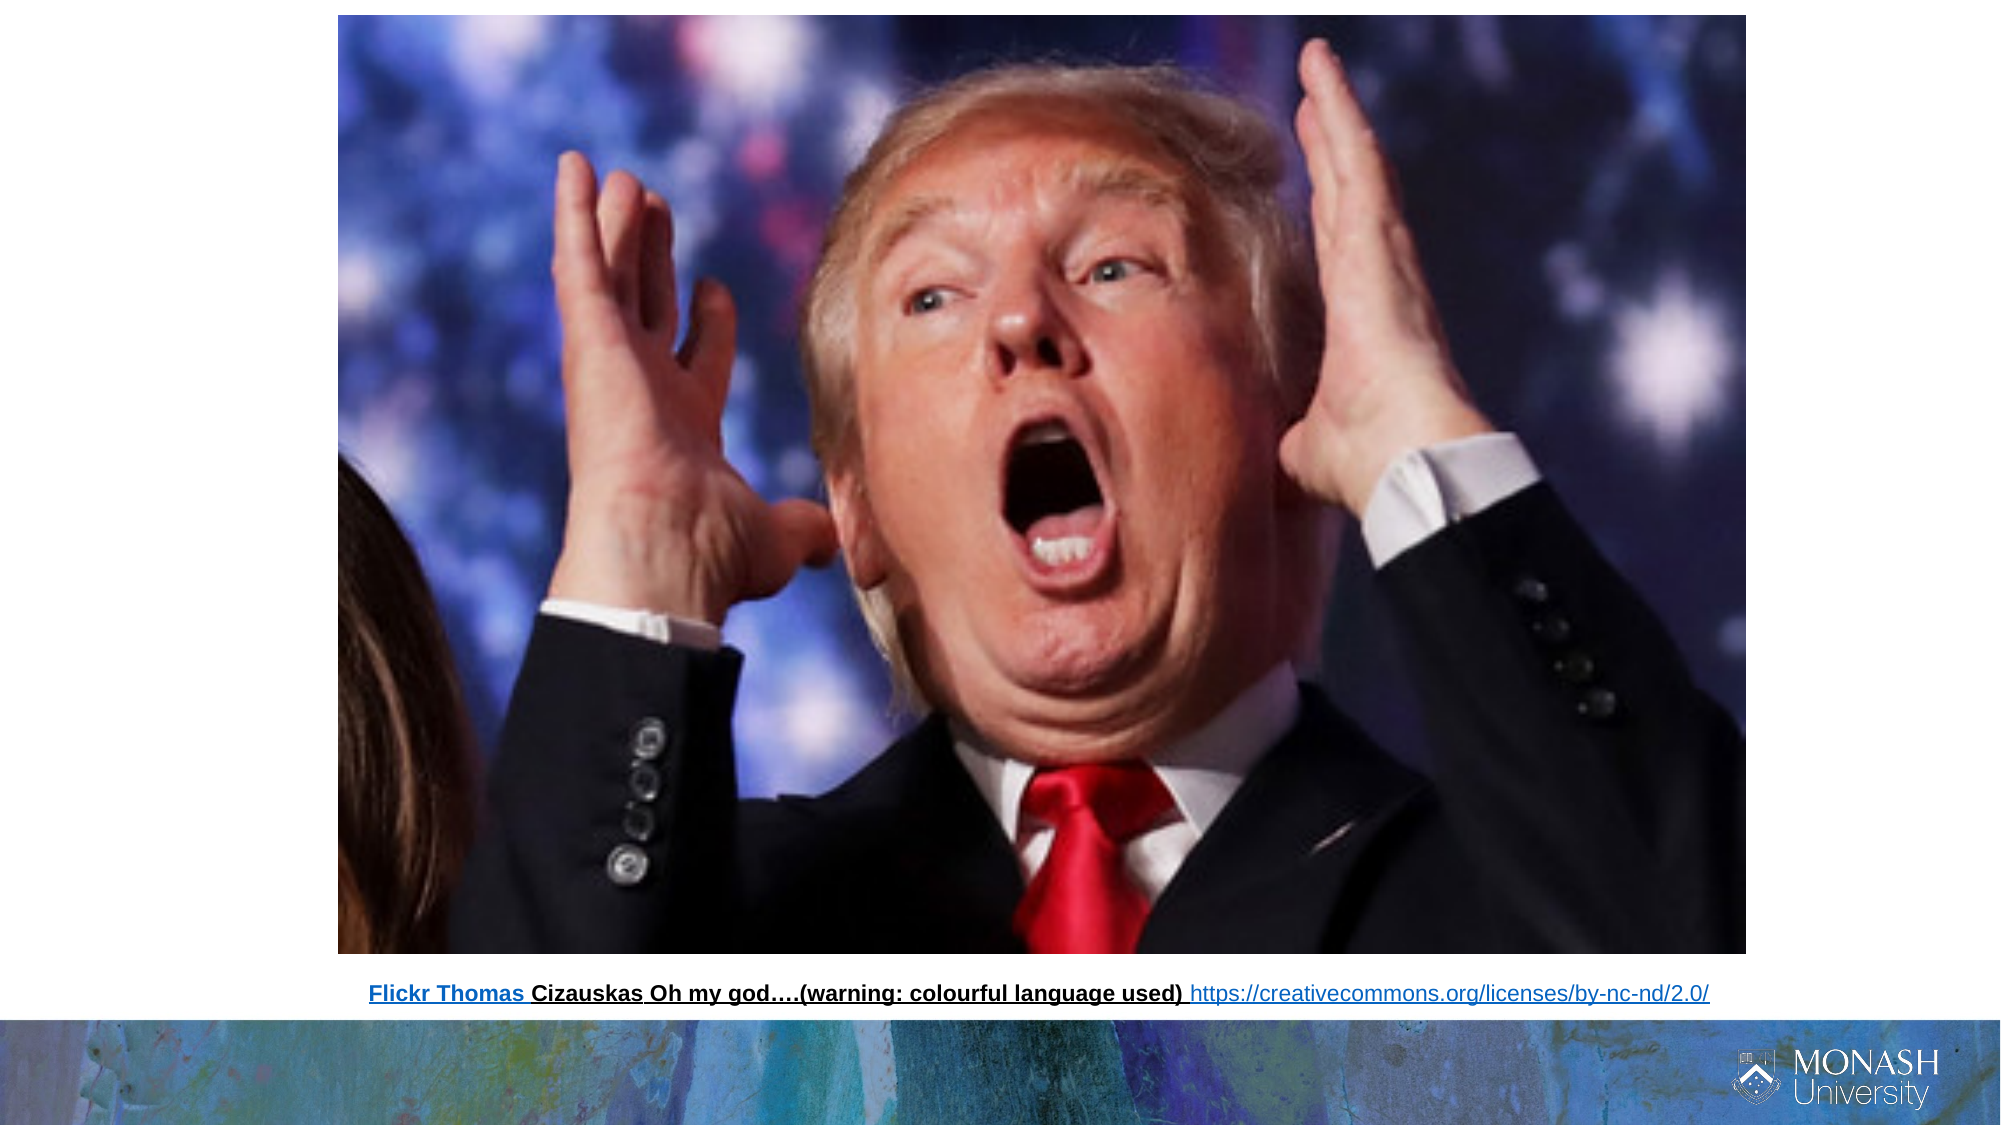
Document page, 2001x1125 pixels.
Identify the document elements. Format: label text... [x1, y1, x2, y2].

text_box Flickr Thomas Cizauskas Oh my god….(warning: colourful language used) https://creativecommons.org/licenses/by-nc-nd/2.0/ [353, 970, 1777, 1041]
picture [0, 0, 2001, 1125]
